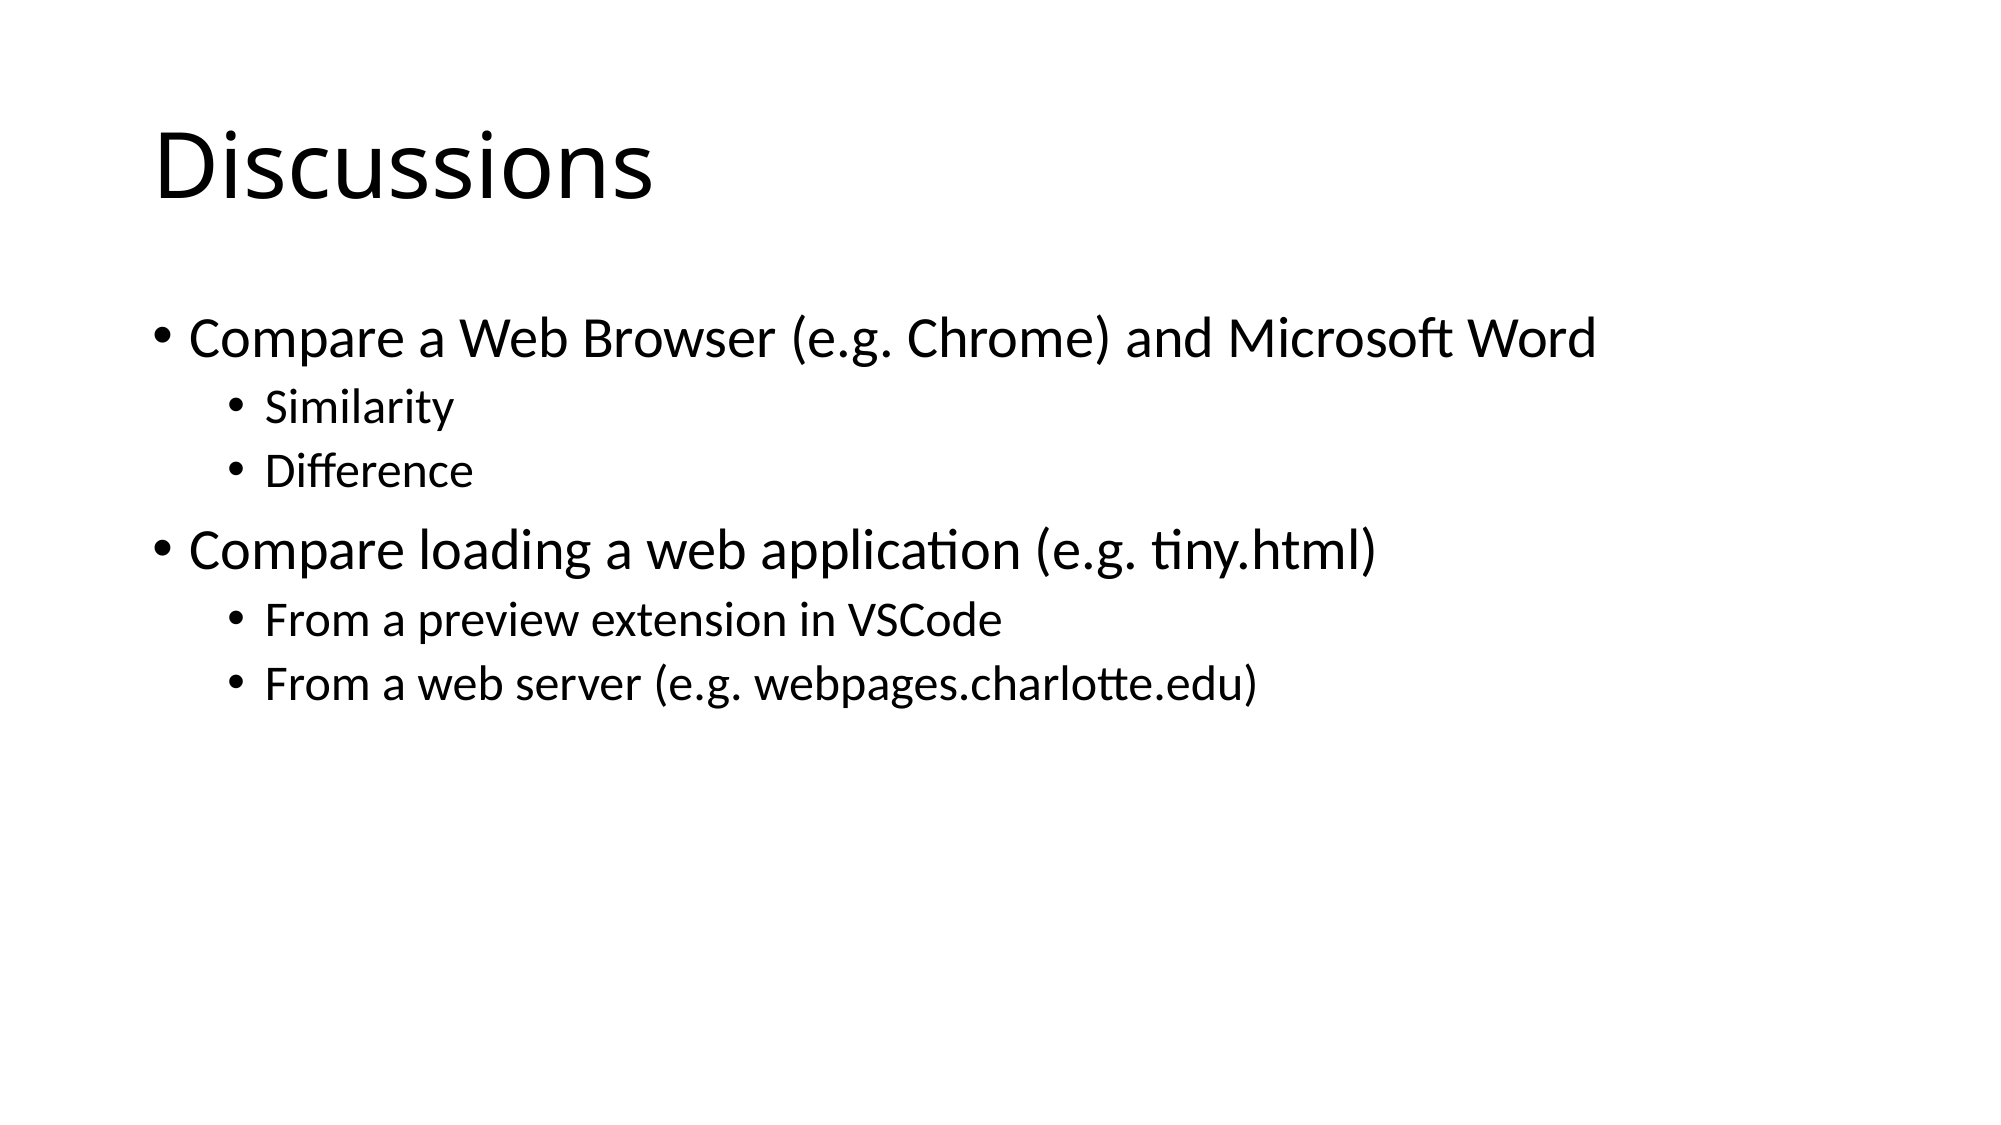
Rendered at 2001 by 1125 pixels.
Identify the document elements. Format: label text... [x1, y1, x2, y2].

title Discussions [137, 59, 1863, 278]
list Compare a Web Browser (e.g. Chrome) and Microsoft Word Similarity Difference Compare loading a web application (e.g. tiny.html) From a preview extension in VSCode From a web server (e.g. webpages.charlotte.edu) [137, 299, 1863, 1014]
